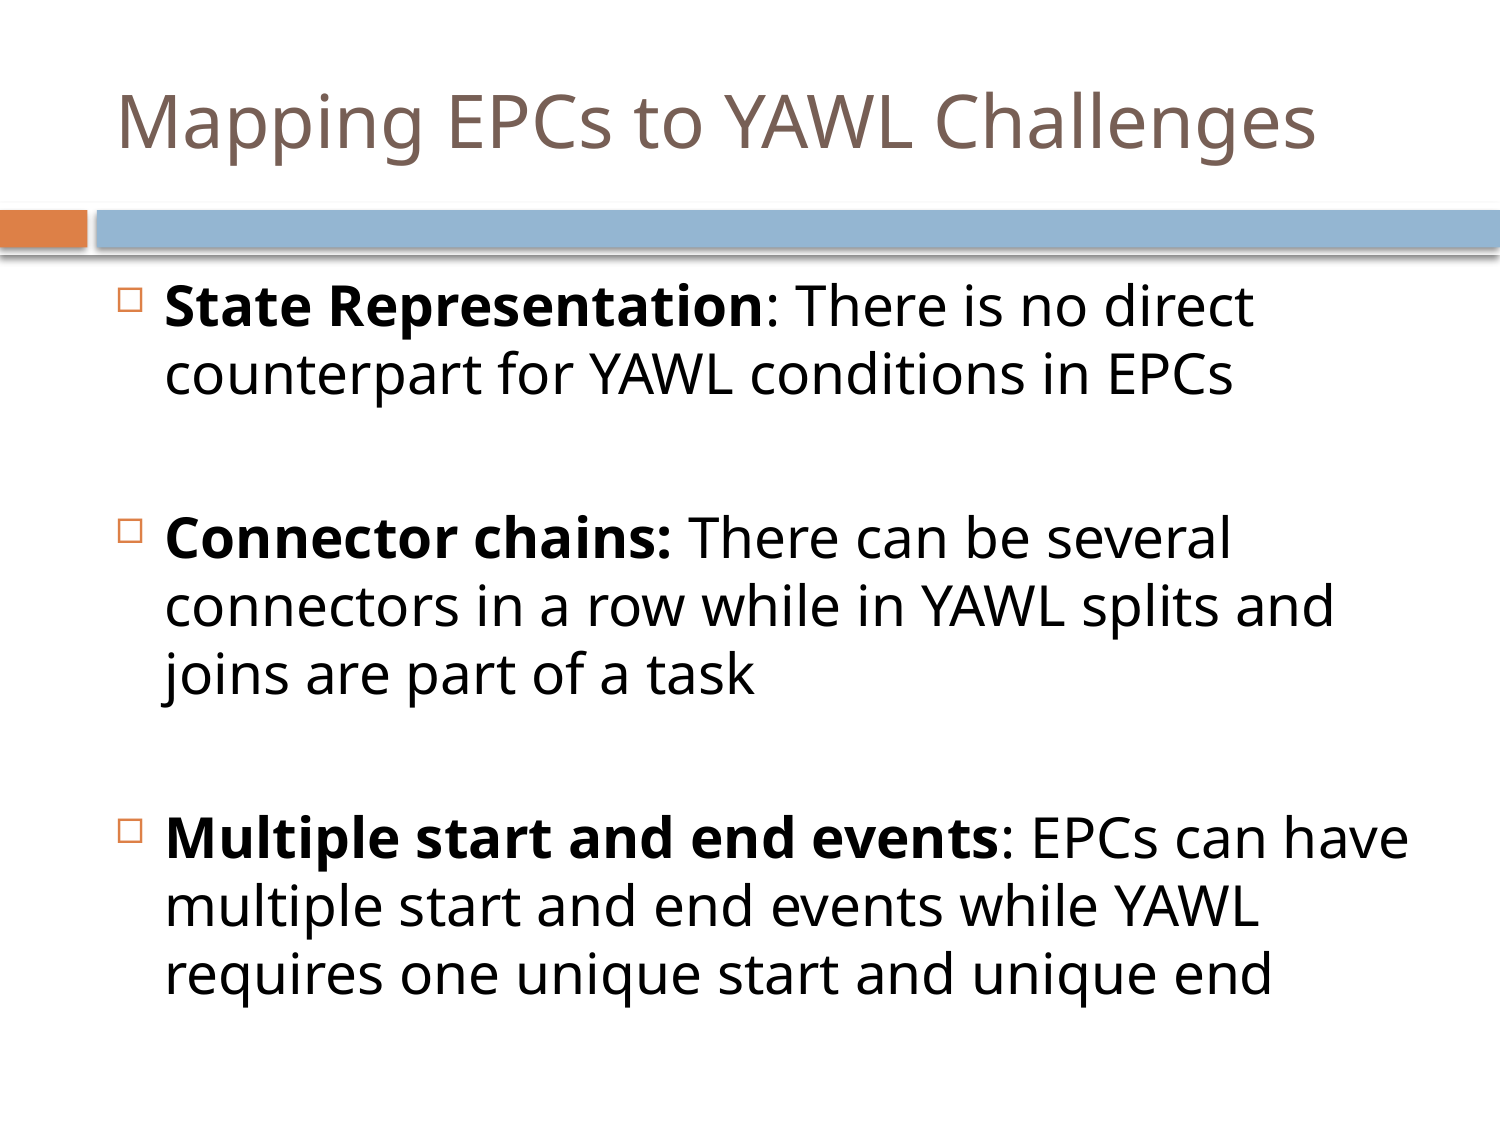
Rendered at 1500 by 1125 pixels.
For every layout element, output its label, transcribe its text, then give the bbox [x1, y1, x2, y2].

title Mapping EPCs to YAWL Challenges [100, 37, 1438, 200]
list State Representation: There is no direct counterpart for YAWL conditions in EPCs Connector chains: There can be several connectors in a row while in YAWL splits and joins are part of a task Multiple start and end events: EPCs can have multiple start and end events while YAWL requires one unique start and unique end [100, 262, 1438, 1069]
